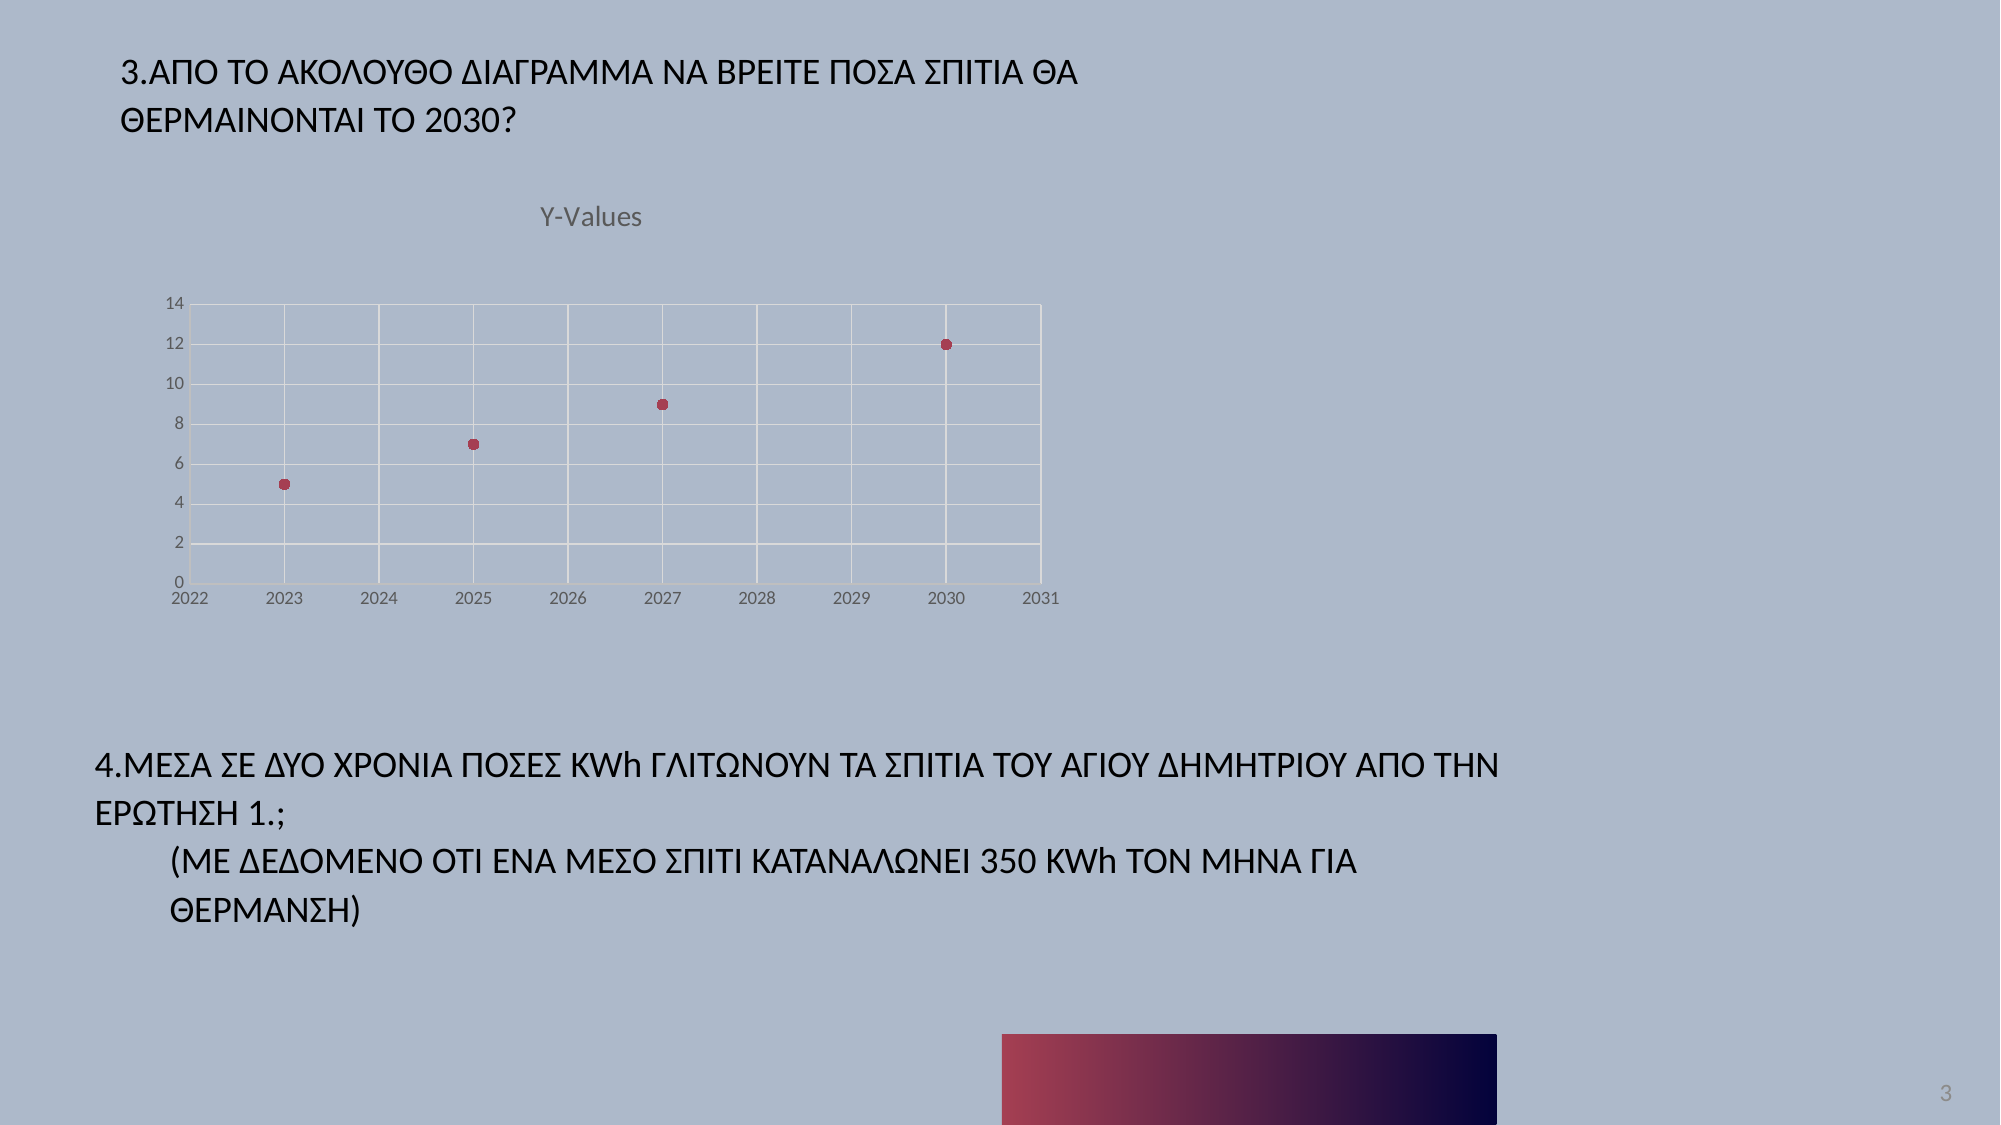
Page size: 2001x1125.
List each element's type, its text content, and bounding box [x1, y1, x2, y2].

chart [105, 178, 1078, 647]
text_box 4.ΜΕΣΑ ΣΕ ΔΥΟ ΧΡΟΝΙΑ ΠΟΣΕΣ KWh ΓΛΙΤΩΝΟΥΝ ΤΑ ΣΠΙΤΙΑ ΤΟΥ ΑΓΙΟΥ ΔΗΜΗΤΡΙΟΥ ΑΠΟ ΤΗΝ ΕΡΩΤΗΣΗ 1.; (ΜΕ ΔΕΔΟΜΕΝΟ ΟΤΙ ΕΝΑ ΜΕΣΟ ΣΠΙΤΙ ΚΑΤΑΝΑΛΩΝΕΙ 350 KWh ΤΟΝ ΜΗΝΑ ΓΙΑ ΘΕΡΜΑΝΣΗ) [79, 729, 1521, 986]
list 3.ΑΠΟ ΤΟ ΑΚΟΛΟΥΘΟ ΔΙΑΓΡΑΜΜΑ ΝΑ ΒΡΕΙΤΕ ΠΟΣΑ ΣΠΙΤΙΑ ΘΑ ΘΕΡΜAIΝΟΝΤΑΙ ΤΟ 2030? [105, 36, 1159, 685]
slide_number 3 [1894, 1061, 1968, 1121]
